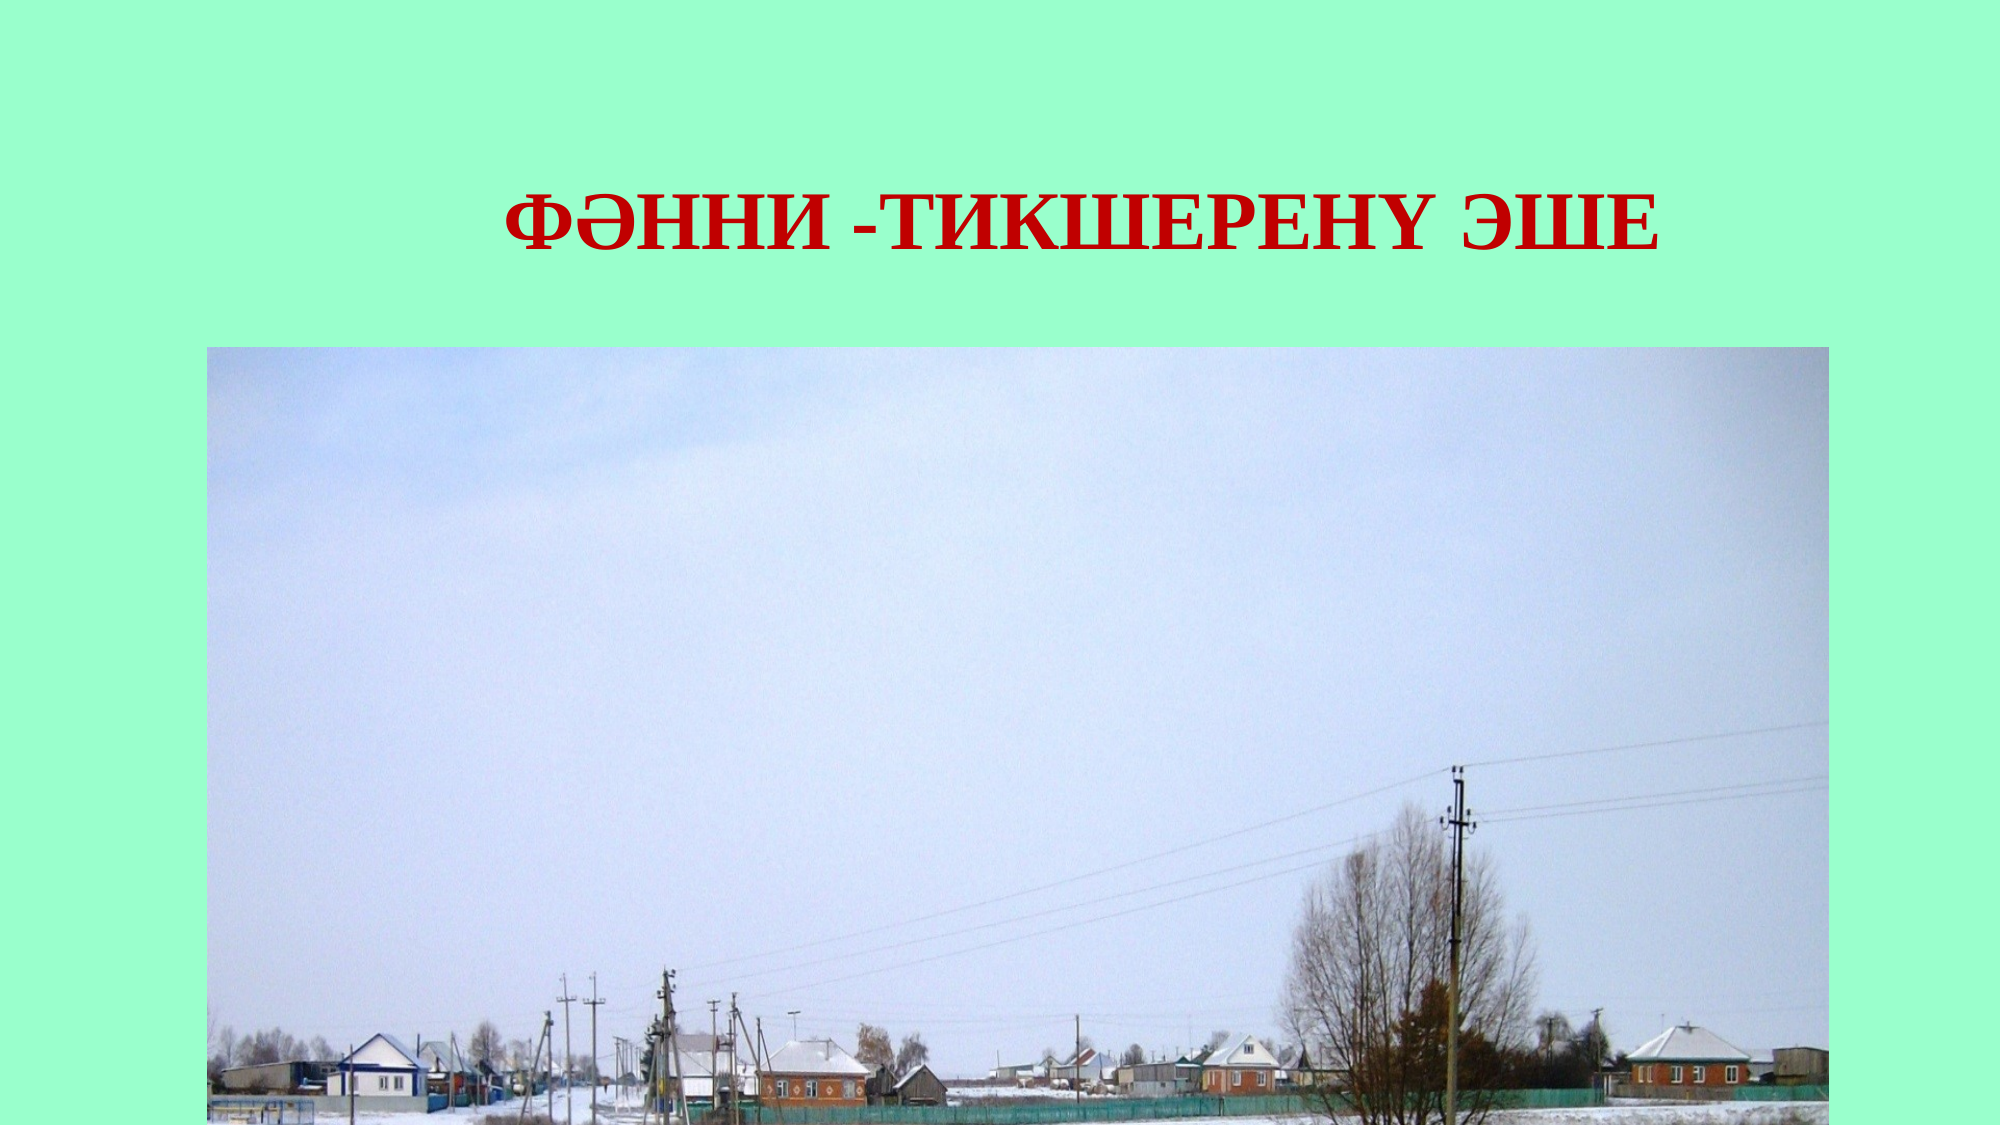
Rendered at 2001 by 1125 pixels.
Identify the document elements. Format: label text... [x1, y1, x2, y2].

picture [207, 347, 1829, 1125]
title ФӘННИ -ТИКШЕРЕНҮ ЭШЕ [288, 61, 1878, 275]
